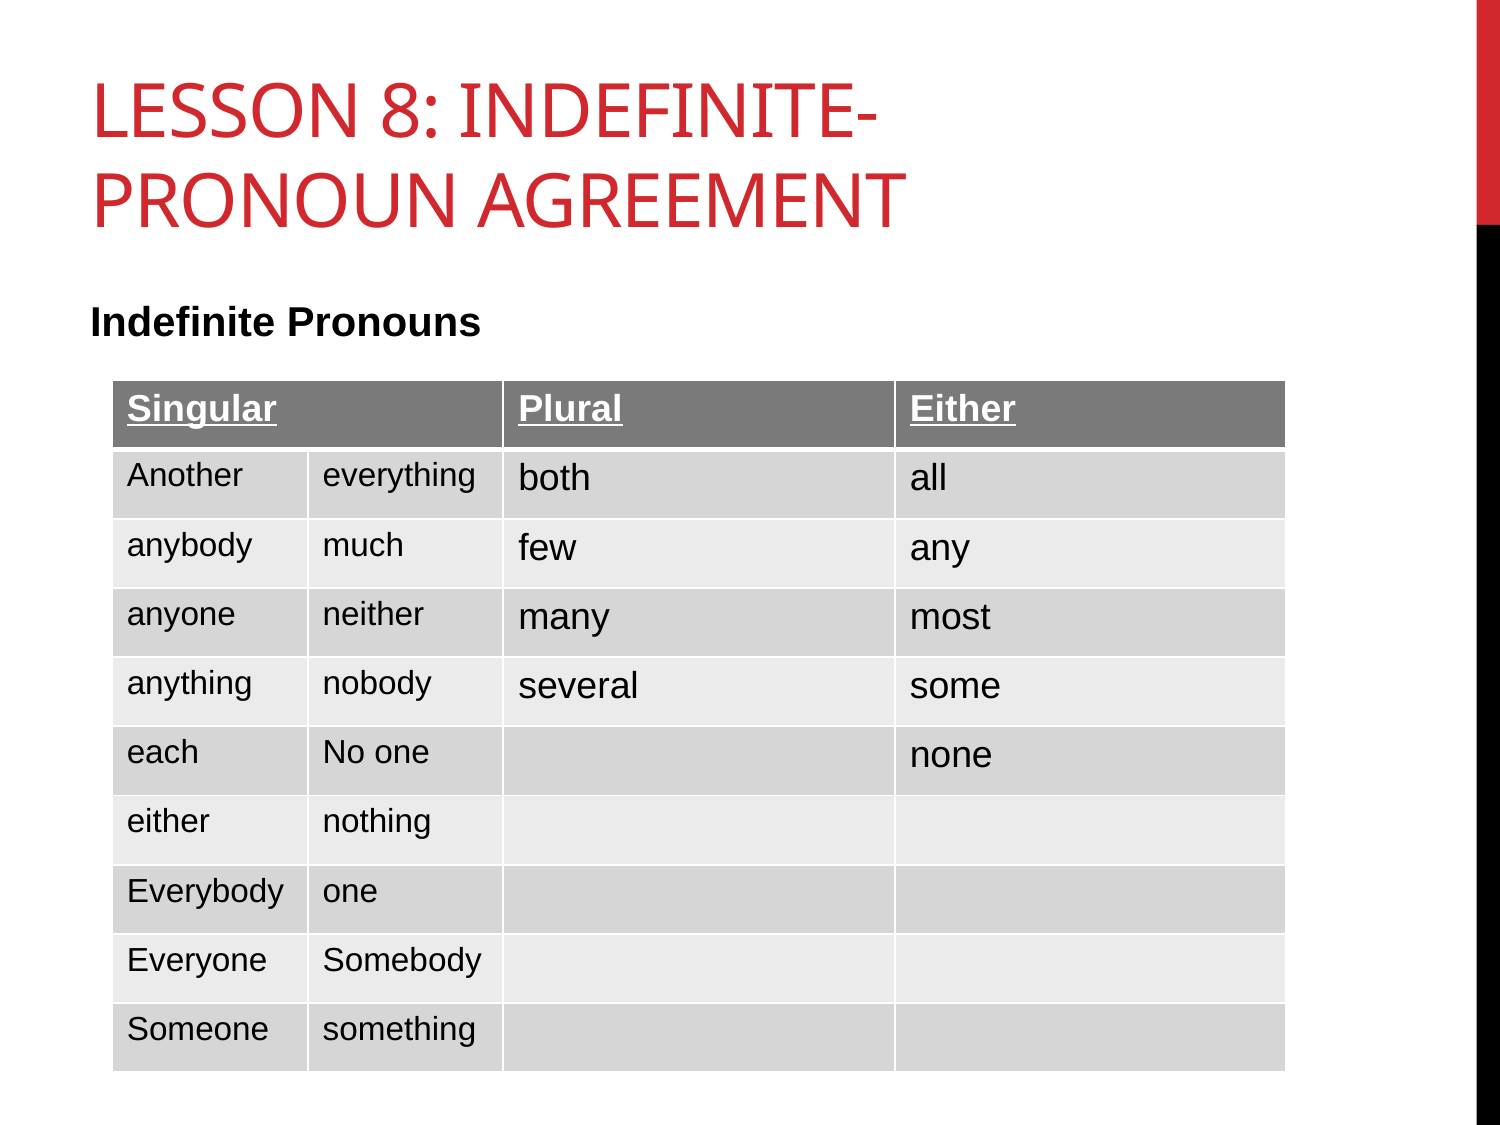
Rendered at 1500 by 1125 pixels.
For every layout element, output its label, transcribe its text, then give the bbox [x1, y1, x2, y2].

table_cell [504, 866, 894, 933]
table_cell most [896, 589, 1285, 656]
table_header Either [896, 381, 1285, 447]
table_cell everything [309, 452, 502, 518]
table_cell either [113, 796, 307, 864]
table_cell many [504, 589, 894, 656]
table_cell Everyone [113, 935, 307, 1002]
table_cell [504, 727, 894, 795]
table_cell Someone [113, 1004, 307, 1071]
list Indefinite Pronouns [75, 287, 1325, 1005]
table_cell Everybody [113, 866, 307, 933]
table_cell nothing [309, 796, 502, 864]
table_cell [504, 796, 894, 864]
table_cell one [309, 866, 502, 933]
table_cell neither [309, 589, 502, 656]
table_cell [896, 935, 1285, 1002]
table_cell [896, 796, 1285, 864]
table_header Singular [113, 381, 502, 447]
table_cell [896, 866, 1285, 933]
table_cell none [896, 727, 1285, 795]
table_cell all [896, 452, 1285, 518]
table_cell much [309, 520, 502, 587]
table_cell nobody [309, 658, 502, 725]
table_cell anything [113, 658, 307, 725]
table_cell each [113, 727, 307, 795]
table_cell Somebody [309, 935, 502, 1002]
title Lesson 8: Indefinite-Pronoun agreement [75, 25, 1025, 250]
table_cell some [896, 658, 1285, 725]
table_cell few [504, 520, 894, 587]
table_cell No one [309, 727, 502, 795]
table_header Plural [504, 381, 894, 447]
table_cell [504, 935, 894, 1002]
table_cell [896, 1004, 1285, 1071]
table_cell several [504, 658, 894, 725]
table_cell [504, 1004, 894, 1071]
table_cell something [309, 1004, 502, 1071]
table_cell anybody [113, 520, 307, 587]
table_cell Another [113, 452, 307, 518]
table_cell anyone [113, 589, 307, 656]
table_cell both [504, 452, 894, 518]
table_cell any [896, 520, 1285, 587]
